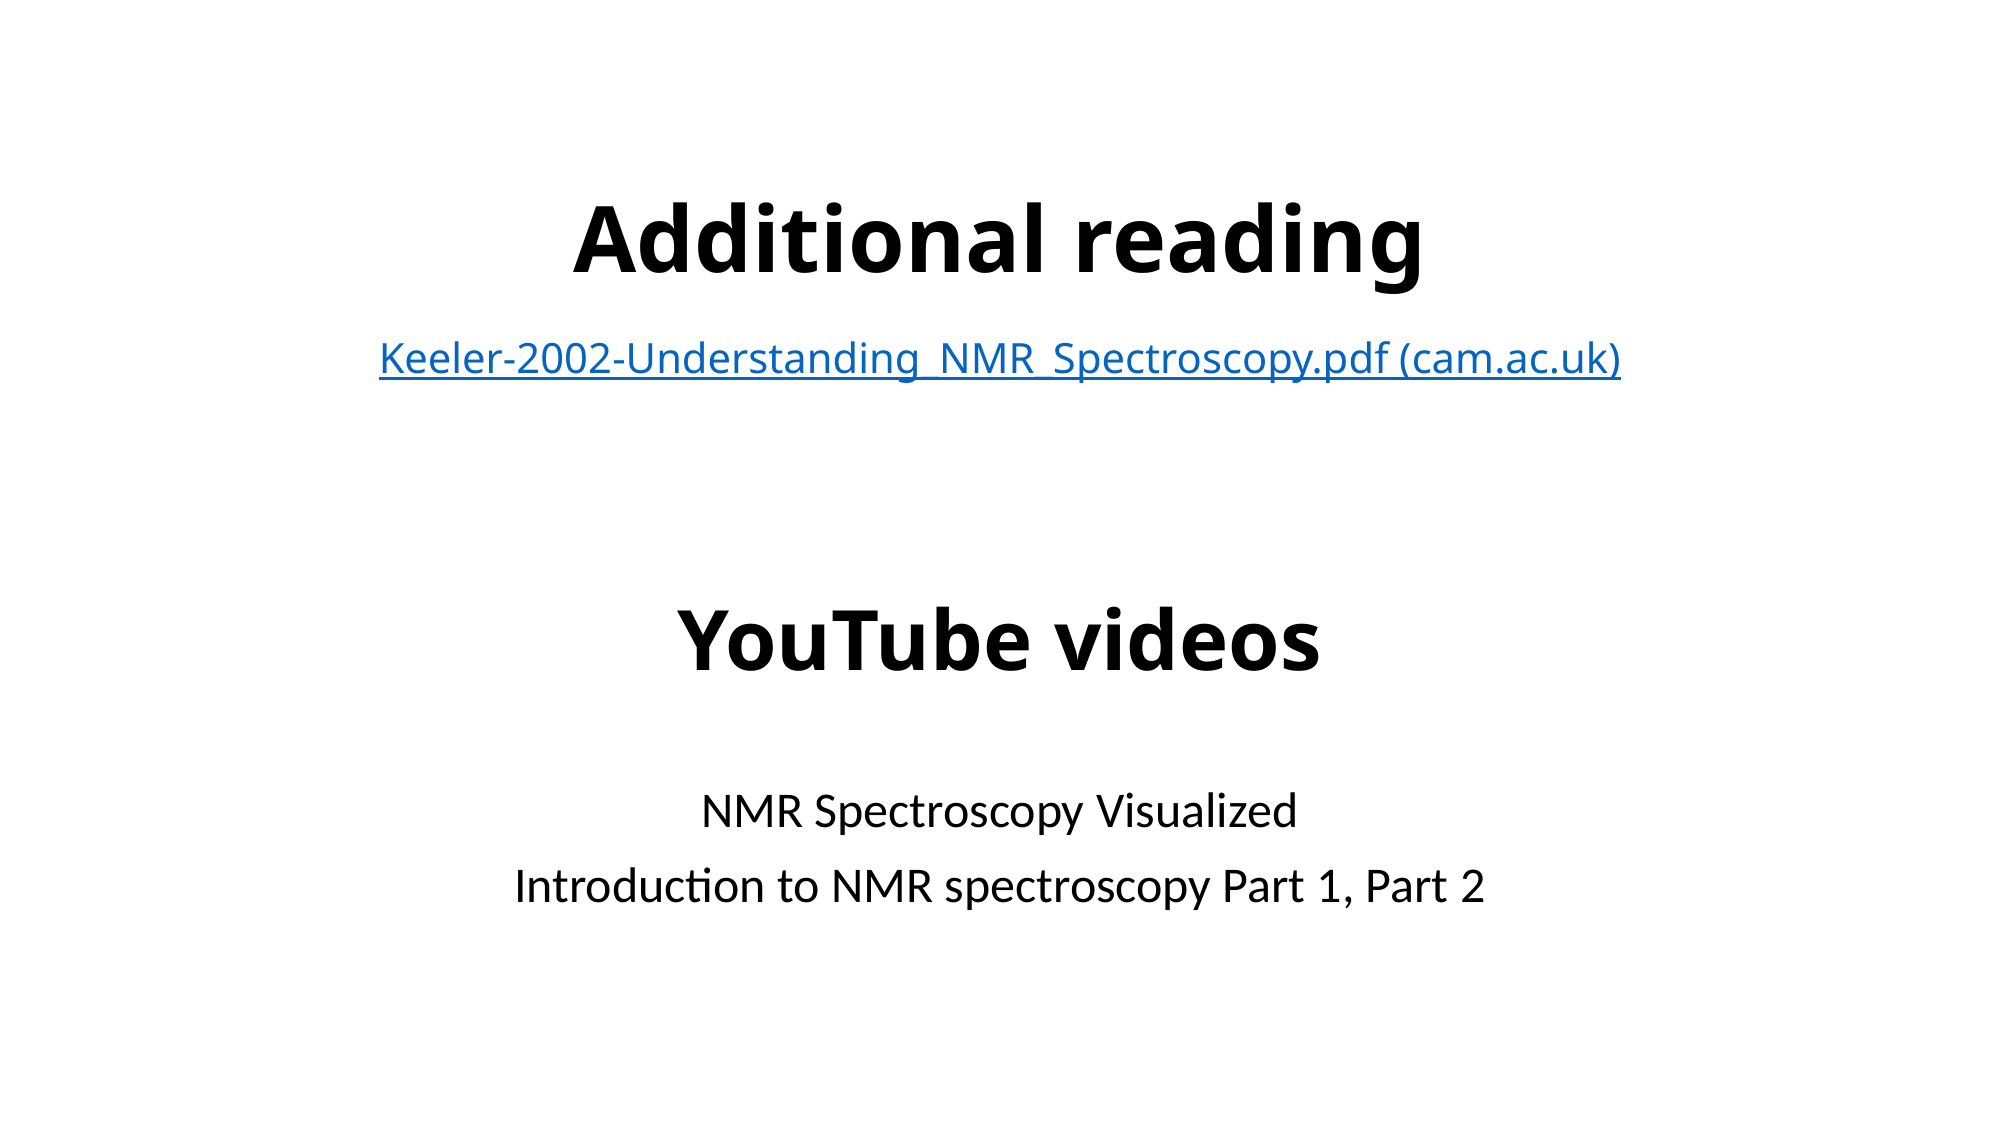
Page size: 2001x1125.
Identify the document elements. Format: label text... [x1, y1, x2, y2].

subtitle YouTube videos NMR Spectroscopy Visualized Introduction to NMR spectroscopy Part 1, Part 2 [249, 590, 1750, 1069]
title Additional reading Keeler-2002-Understanding_NMR_Spectroscopy.pdf (cam.ac.uk) [249, 0, 1750, 392]
